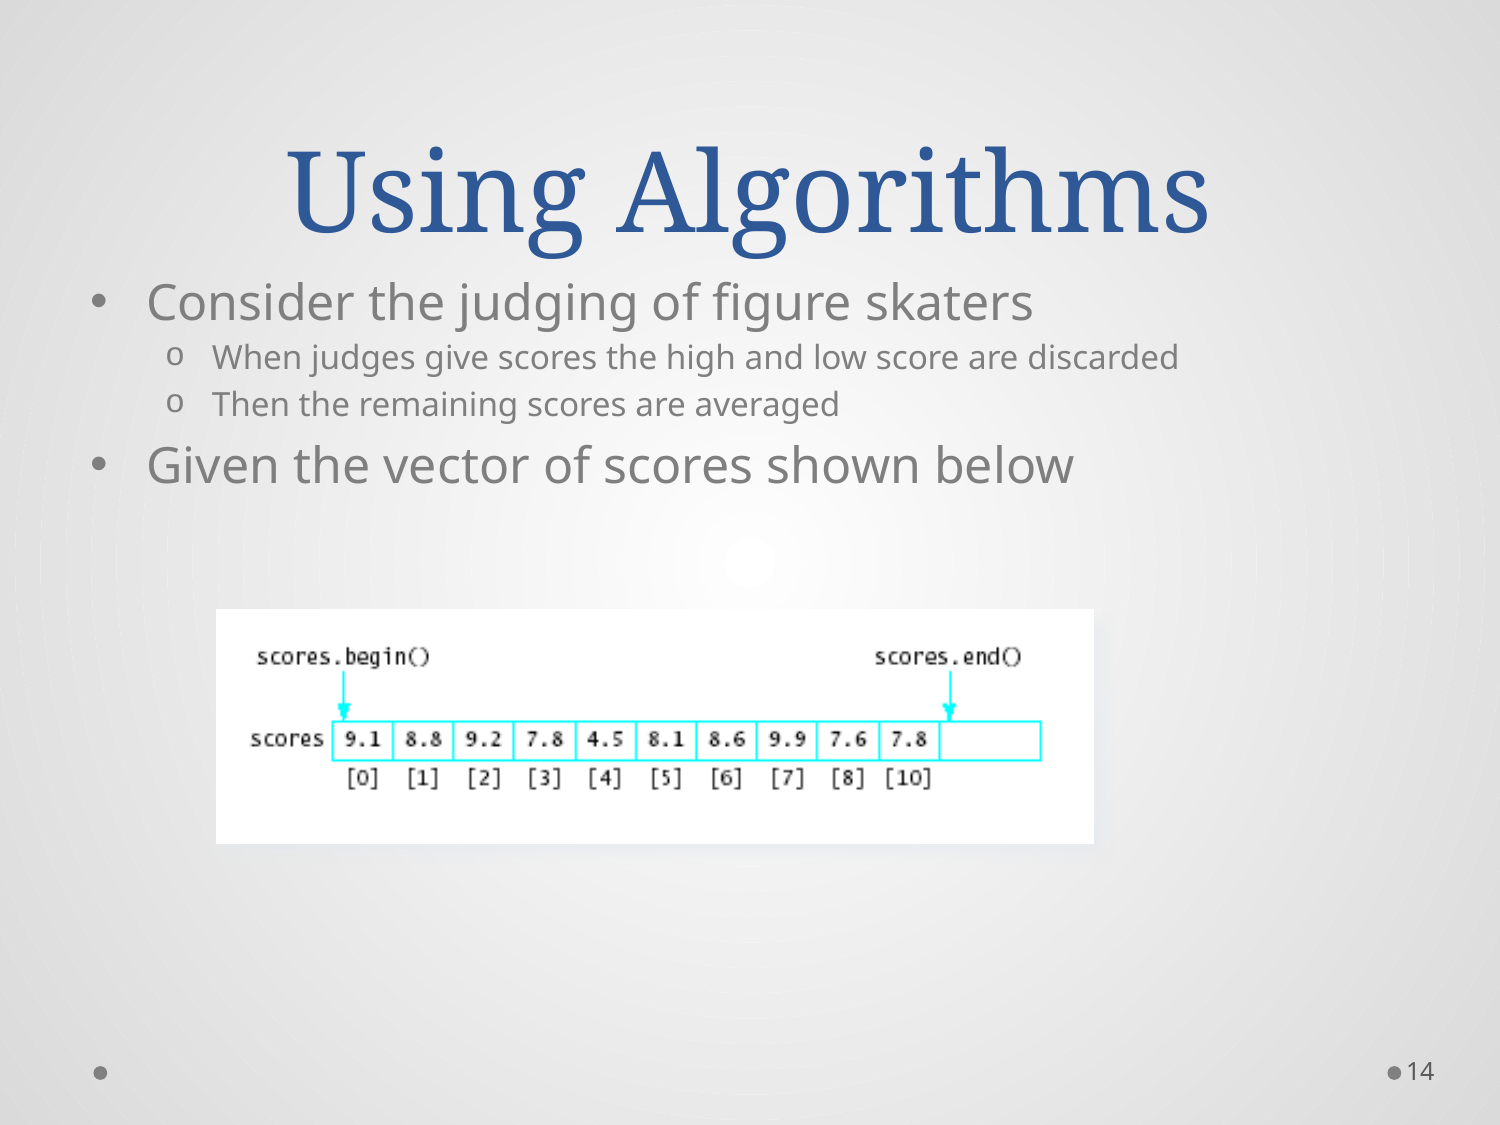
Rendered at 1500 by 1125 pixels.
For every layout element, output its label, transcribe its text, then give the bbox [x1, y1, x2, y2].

picture [216, 609, 1094, 844]
slide_number 14 [1401, 1042, 1494, 1103]
title Using Algorithms [75, 0, 1425, 262]
list Consider the judging of figure skaters When judges give scores the high and low score are discarded Then the remaining scores are averaged Given the vector of scores shown below [75, 262, 1425, 1005]
